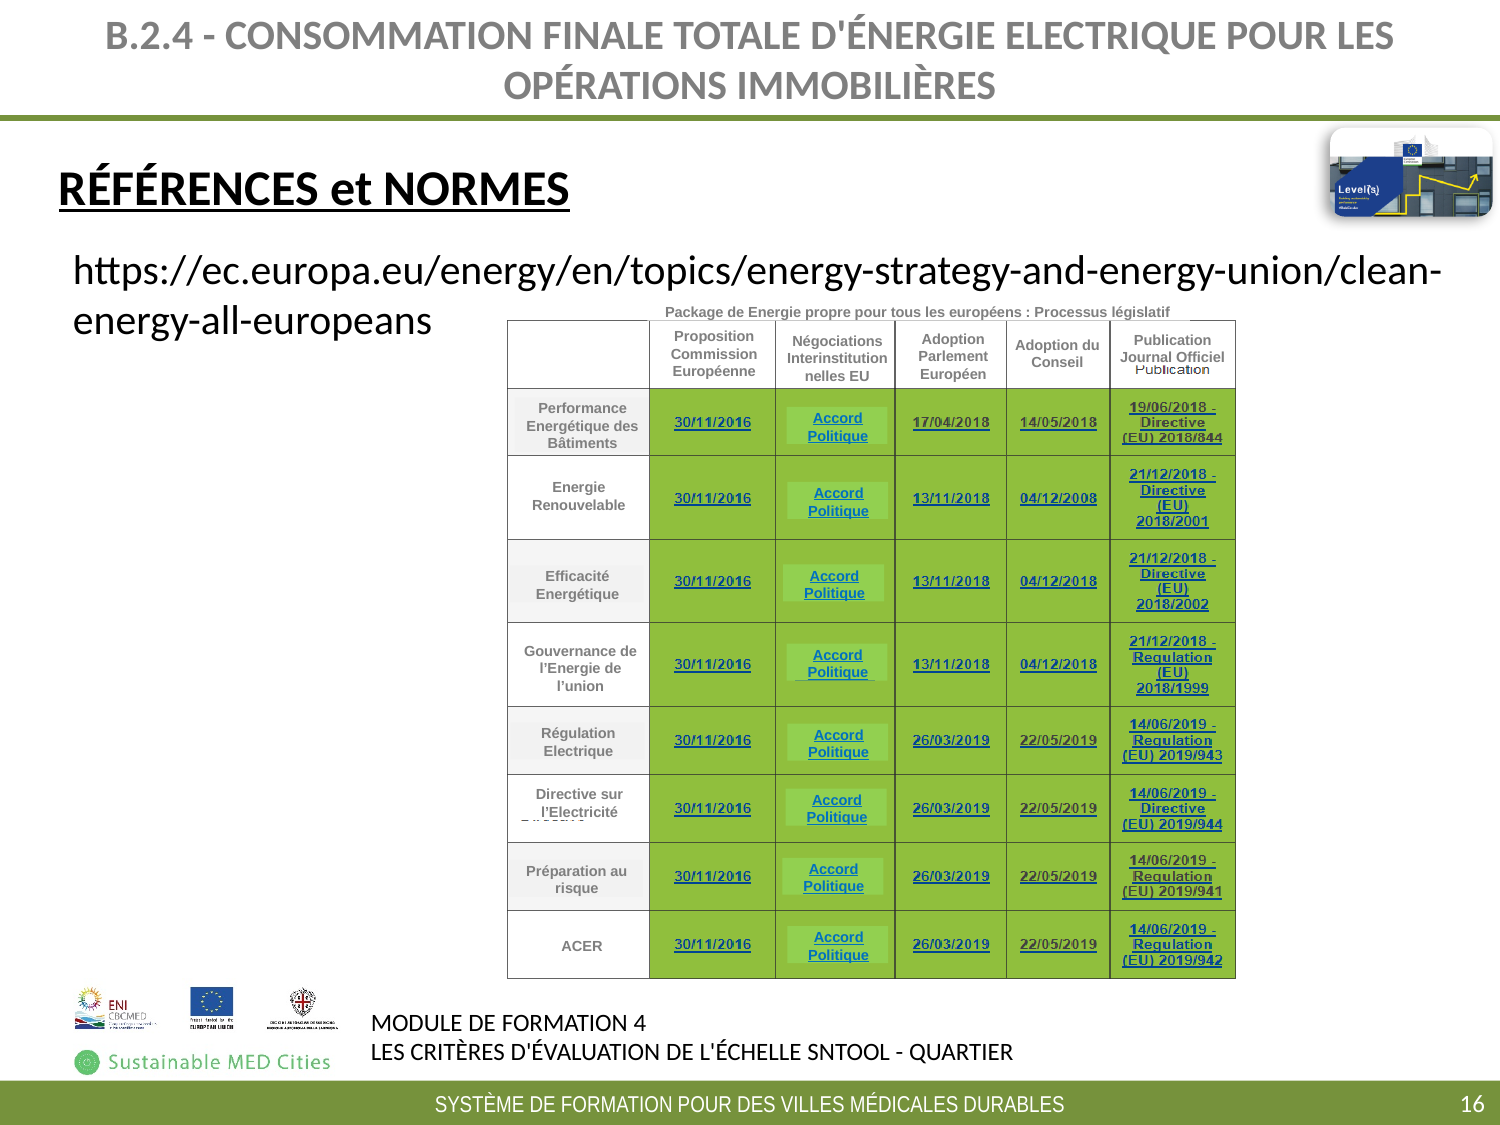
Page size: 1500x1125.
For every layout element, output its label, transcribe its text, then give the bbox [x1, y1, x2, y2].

text_box https://ec.europa.eu/energy/en/topics/energy-strategy-and-energy-union/clean-energy-all-europeans [57, 234, 1500, 400]
picture [62, 978, 356, 1080]
text_box RÉFÉRENCES et NORMES [43, 147, 1331, 235]
picture [1329, 127, 1493, 217]
slide_number ‹#› [1149, 1079, 1500, 1125]
picture [502, 298, 1243, 983]
title B.2.4 - CONSOMMATION FINALE TOTALE D'ÉNERGIE ELECTRIQUE POUR LES OPÉRATIONS IMMOBILIÈRES [0, 0, 1500, 117]
